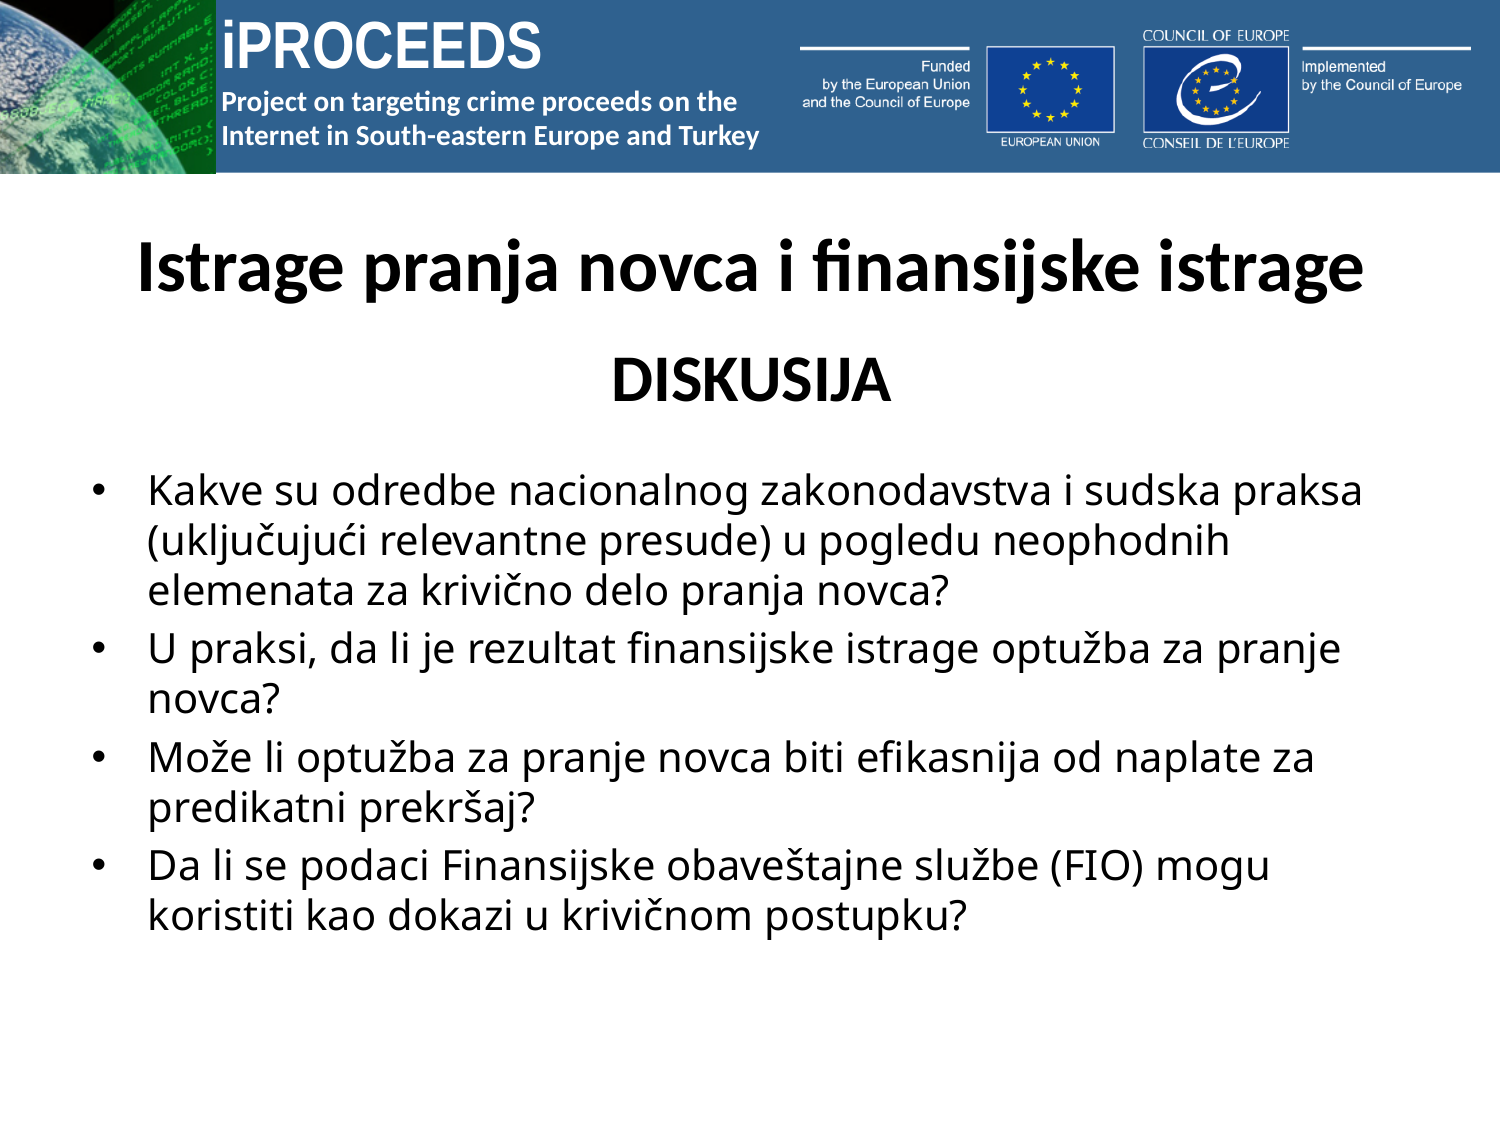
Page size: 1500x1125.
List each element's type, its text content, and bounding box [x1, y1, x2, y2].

title Istrage pranja novca i finansijske istrage [76, 160, 1428, 278]
picture [800, 30, 1471, 148]
picture [0, 0, 216, 174]
list DISKUSIJA Kakve su odredbe nacionalnog zakonodavstva i sudska praksa (uključujući relevantne presude) u pogledu neophodnih elemenata za krivično delo pranja novca? U praksi, da li je rezultat finansijske istrage optužba za pranje novca? Može li optužba za pranje novca biti efikasnija od naplate za predikatni prekršaj? Da li se podaci Finansijske obaveštajne službe (FIO) mogu koristiti kao dokazi u krivičnom postupku? [76, 278, 1428, 963]
